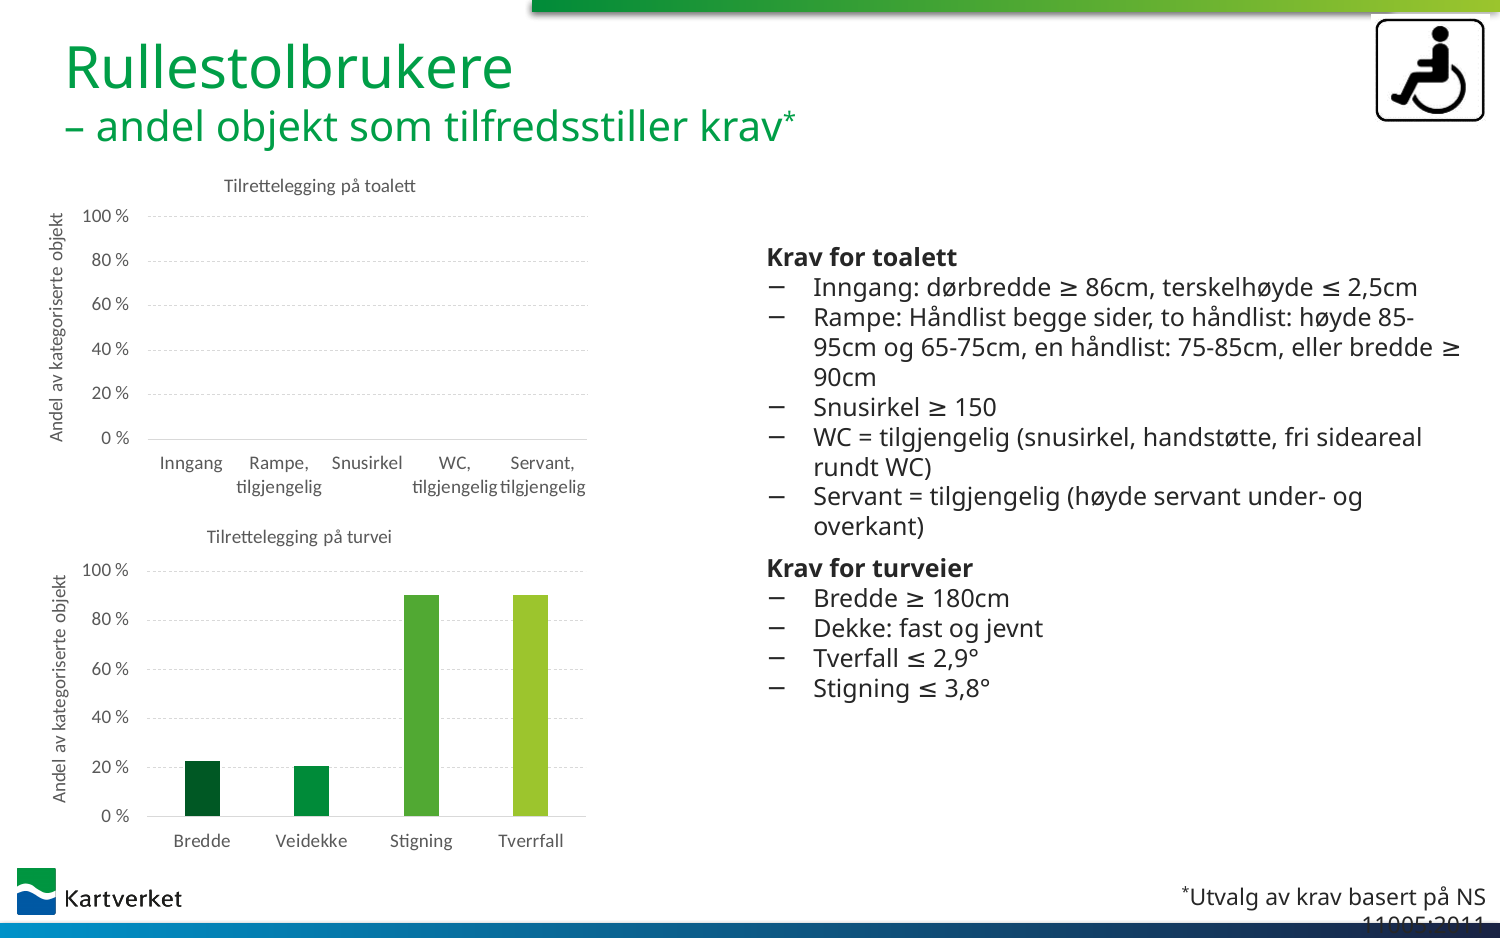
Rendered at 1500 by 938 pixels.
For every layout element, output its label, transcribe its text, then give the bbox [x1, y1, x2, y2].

text_box *Utvalg av krav basert på NS 11005:2011 [1068, 873, 1500, 938]
picture [41, 520, 597, 859]
picture [1371, 13, 1491, 127]
text_box Krav for turveier Bredde ≥ 180cm Dekke: fast og jevnt Tverfall ≤ 2,9° Stigning ≤ 3,8° [751, 545, 1483, 710]
text_box Krav for toalett Inngang: dørbredde ≥ 86cm, terskelhøyde ≤ 2,5cm Rampe: Håndlist begge sider, to håndlist: høyde 85-95cm og 65-75cm, en håndlist: 75-85cm, eller bredde ≥ 90cm Snusirkel ≥ 150 WC = tilgjengelig (snusirkel, handstøtte, fri sideareal rundt WC) Servant = tilgjengelig (høyde servant under- og overkant) [751, 234, 1483, 545]
text_box Rullestolbrukere – andel objekt som tilfredsstiller krav* [49, 14, 1431, 158]
picture [41, 166, 598, 505]
